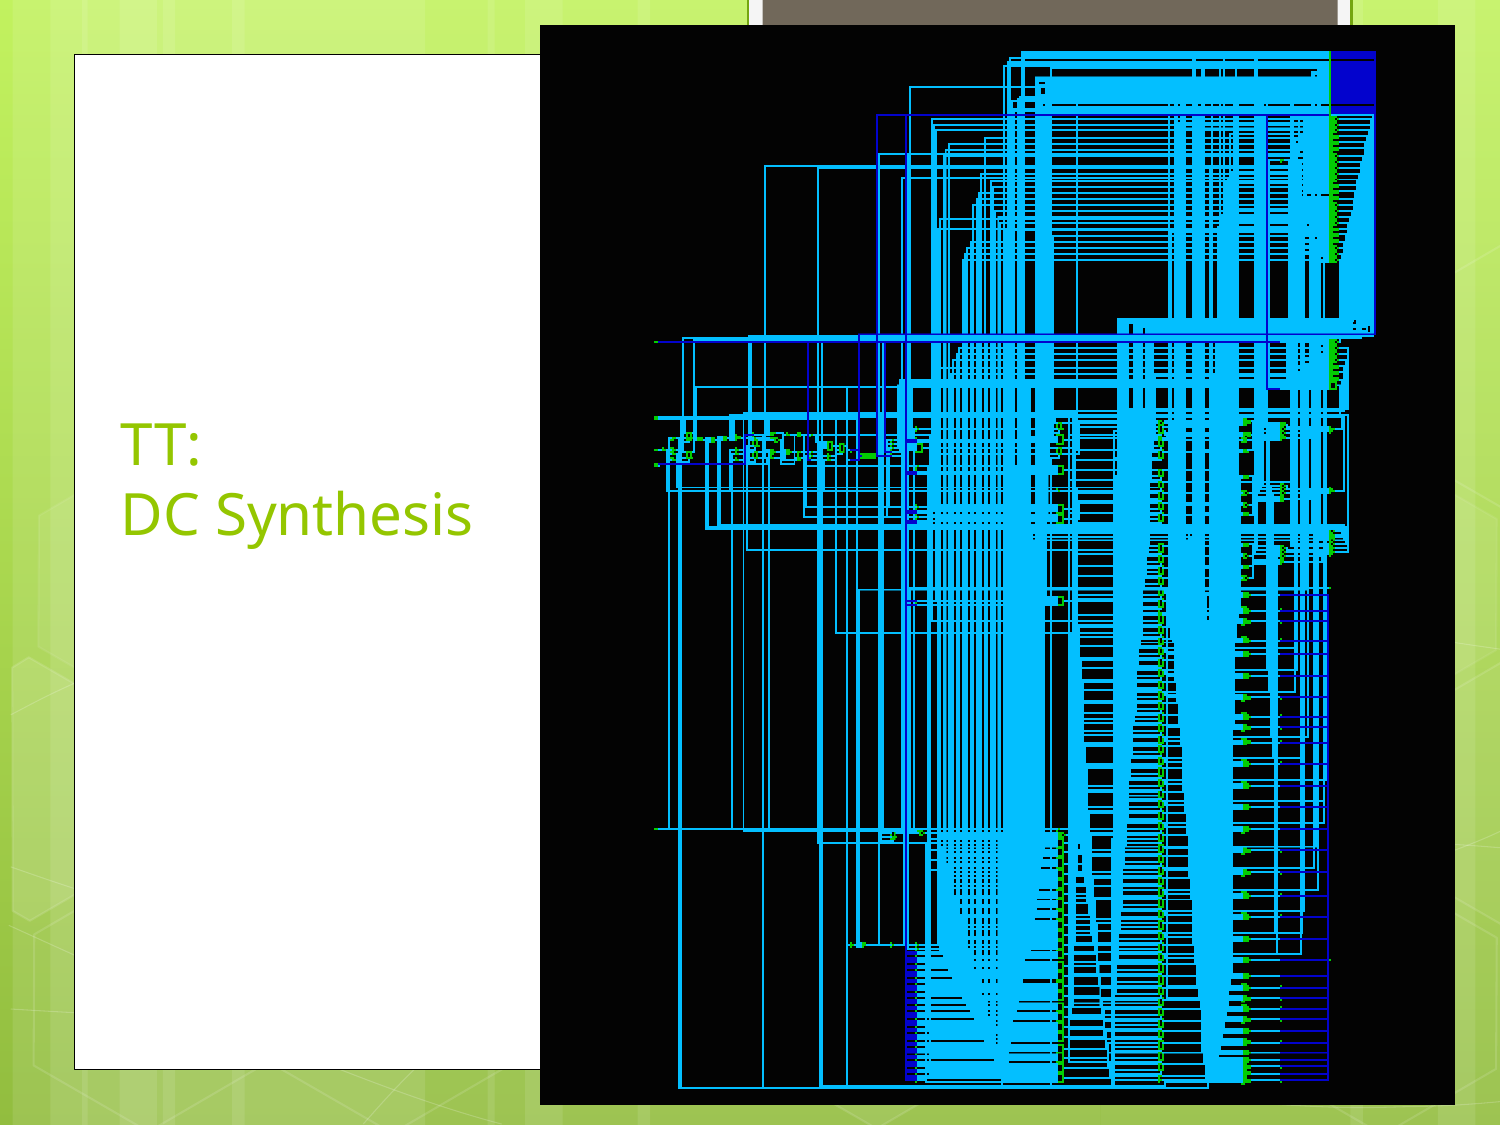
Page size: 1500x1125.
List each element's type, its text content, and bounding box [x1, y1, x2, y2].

picture [539, 25, 1455, 1106]
title TT: DC Synthesis [105, 364, 516, 555]
